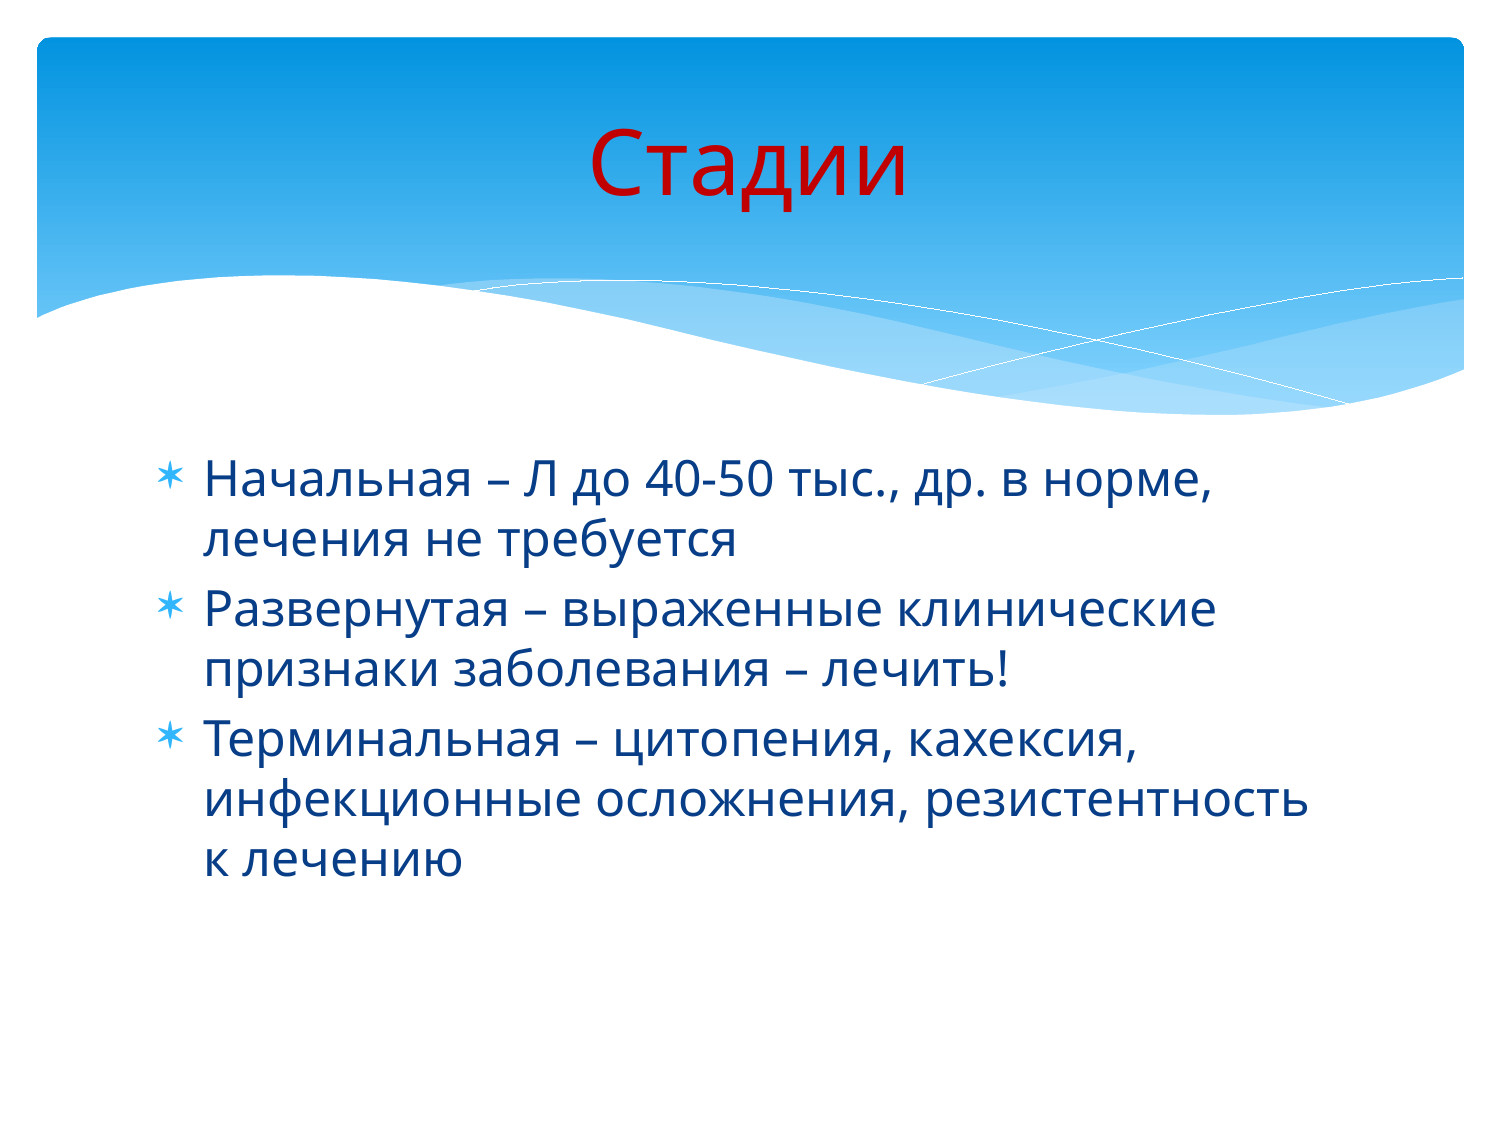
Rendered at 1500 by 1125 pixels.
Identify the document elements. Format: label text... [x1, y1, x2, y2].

title Стадии [75, 55, 1425, 261]
list Начальная – Л до 40-50 тыс., др. в норме, лечения не требуется Развернутая – выраженные клинические признаки заболевания – лечить! Терминальная – цитопения, кахексия, инфекционные осложнения, резистентность к лечению [143, 438, 1359, 1005]
